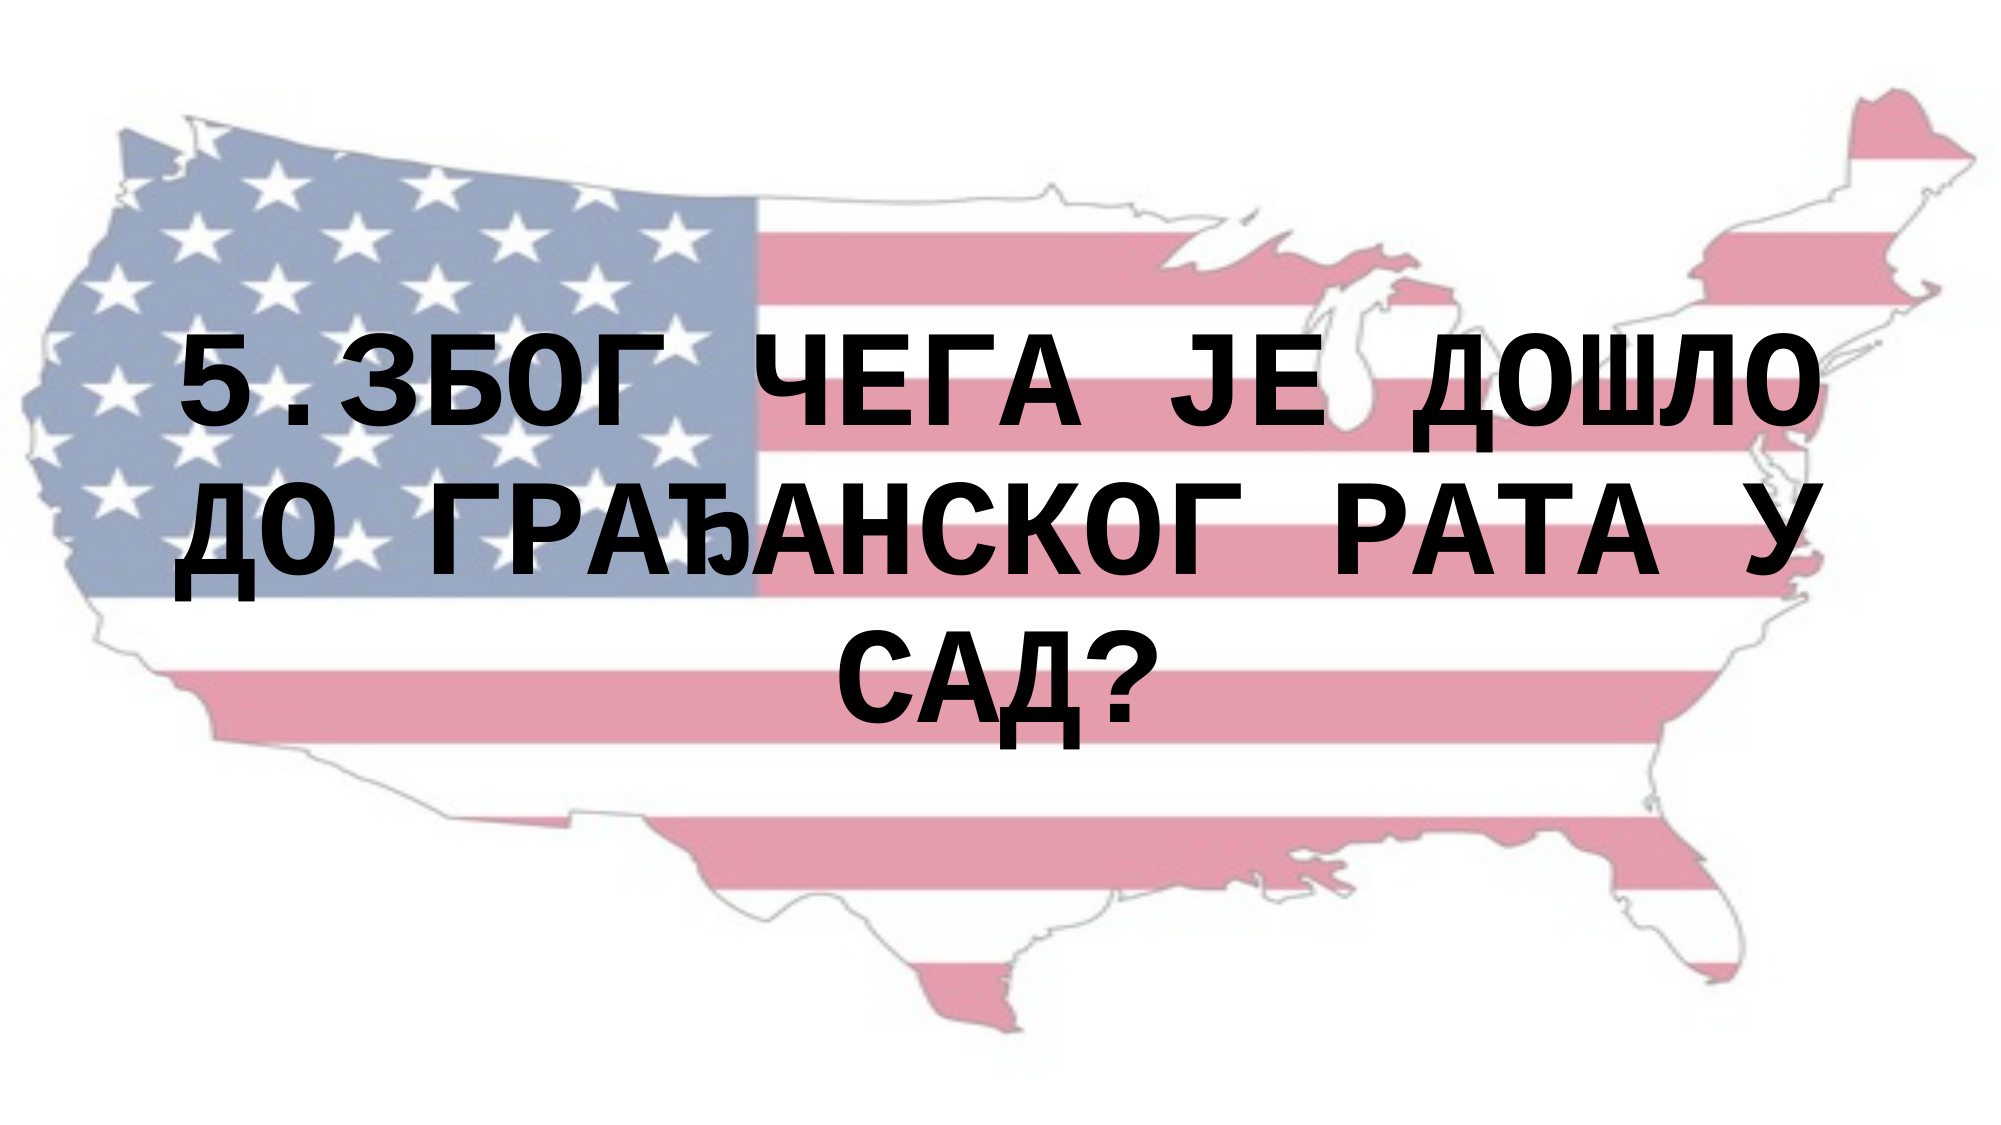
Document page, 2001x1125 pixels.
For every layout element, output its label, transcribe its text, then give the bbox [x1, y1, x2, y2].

list 5.ЗБОГ ЧЕГА ЈЕ ДОШЛО ДО ГРАЂАНСКОГ РАТА У САД? [137, 299, 1863, 1014]
